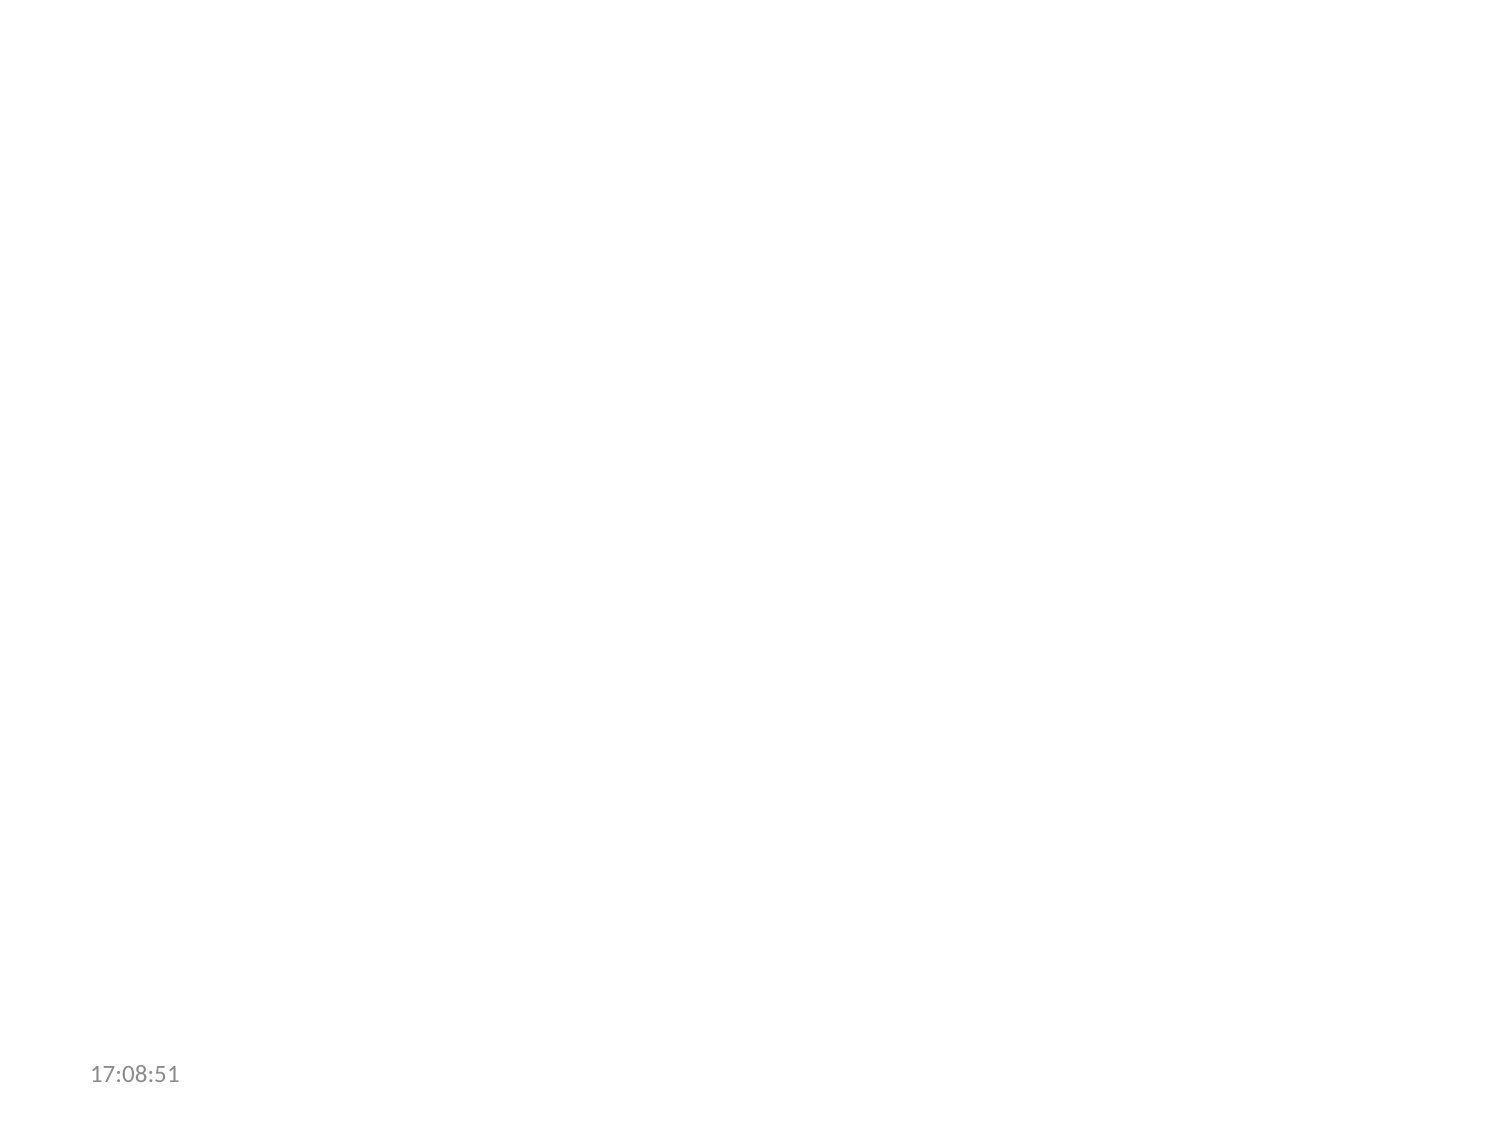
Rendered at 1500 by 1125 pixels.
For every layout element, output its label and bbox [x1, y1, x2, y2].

slide_number [75, 1042, 425, 1103]
